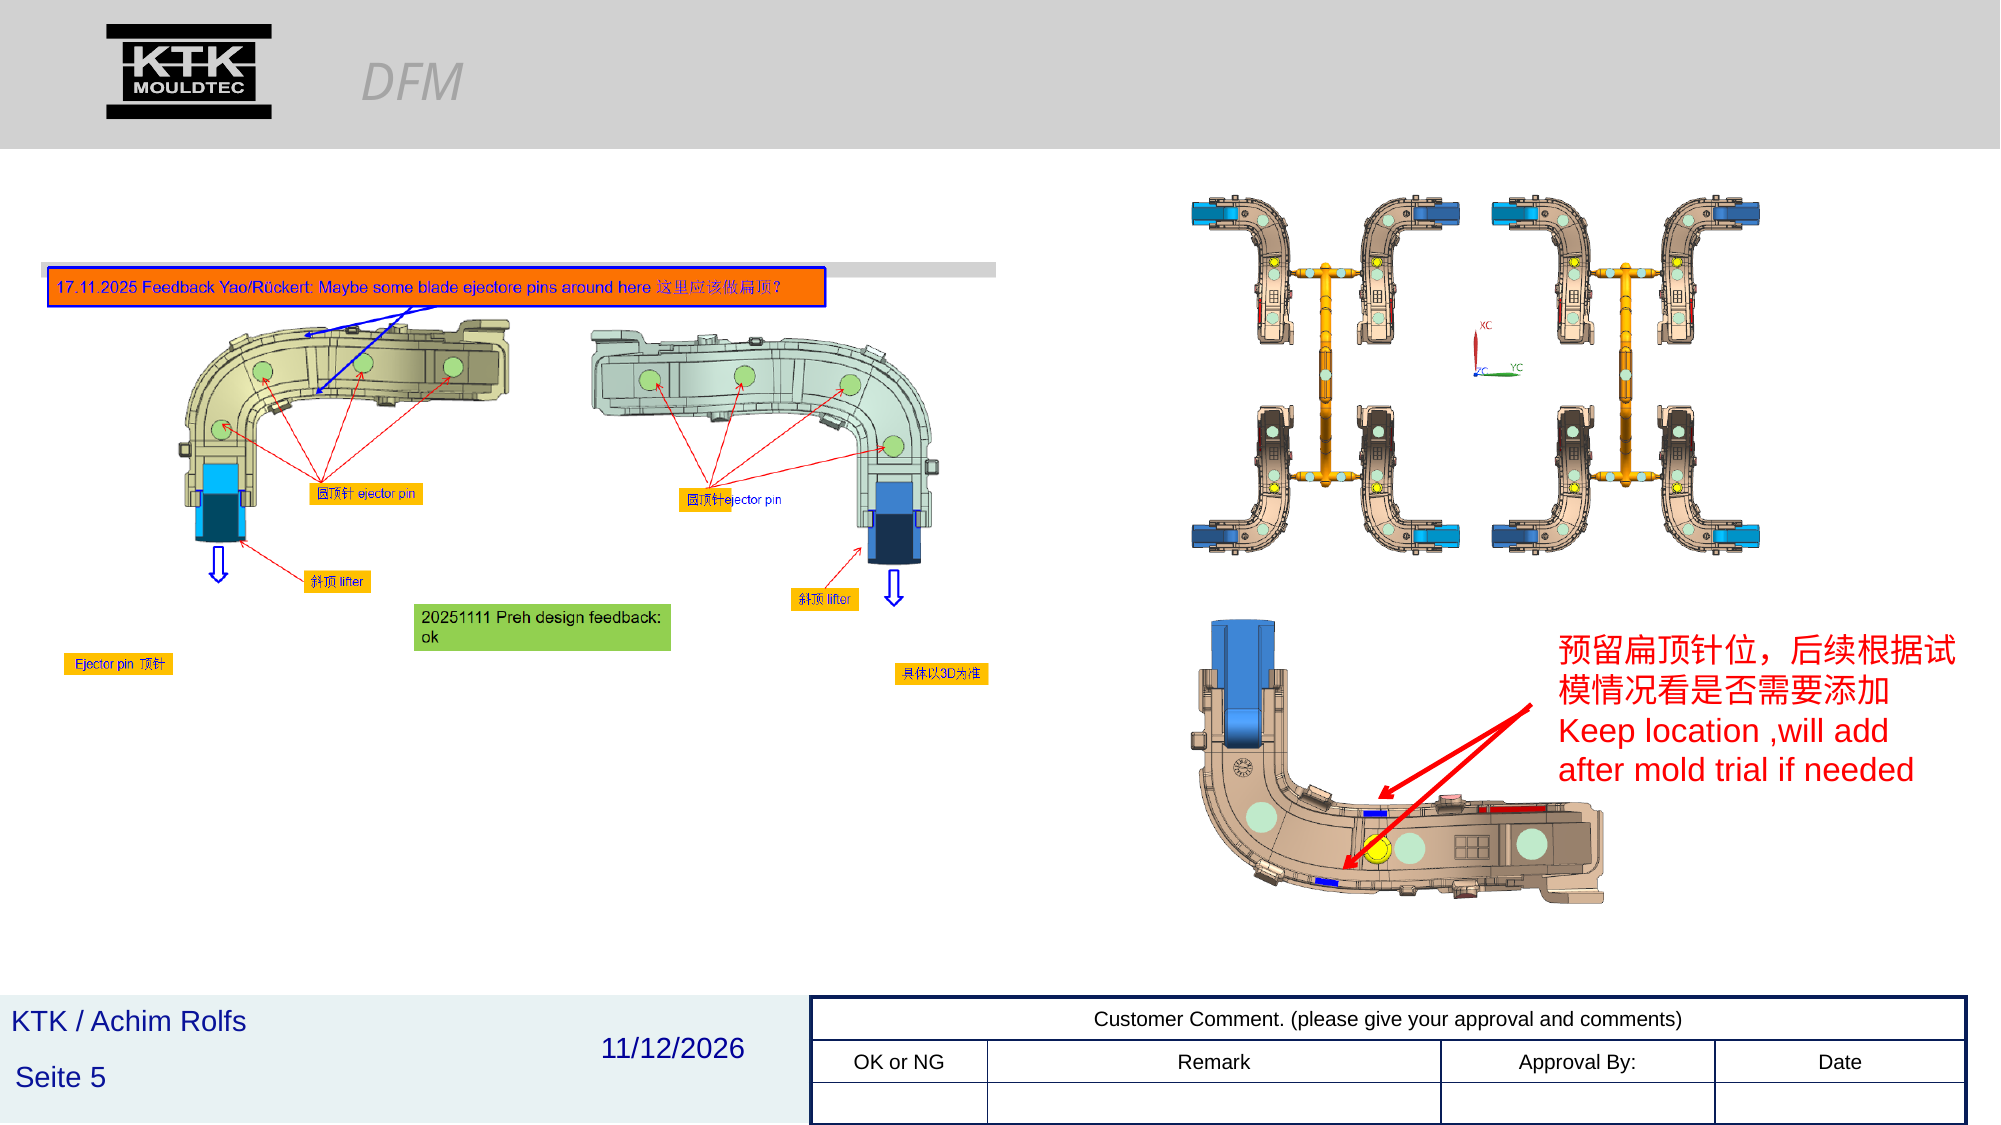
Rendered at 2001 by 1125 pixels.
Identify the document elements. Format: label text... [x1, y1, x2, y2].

picture [1176, 609, 1626, 950]
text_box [1342, 703, 1532, 870]
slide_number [550, 1021, 796, 1101]
text_box 预留扁顶针位，后续根据试模情况看是否需要添加 Keep location ,will add after mold trial if needed [1630, 621, 1975, 799]
picture [1153, 172, 1794, 574]
picture [41, 261, 996, 692]
